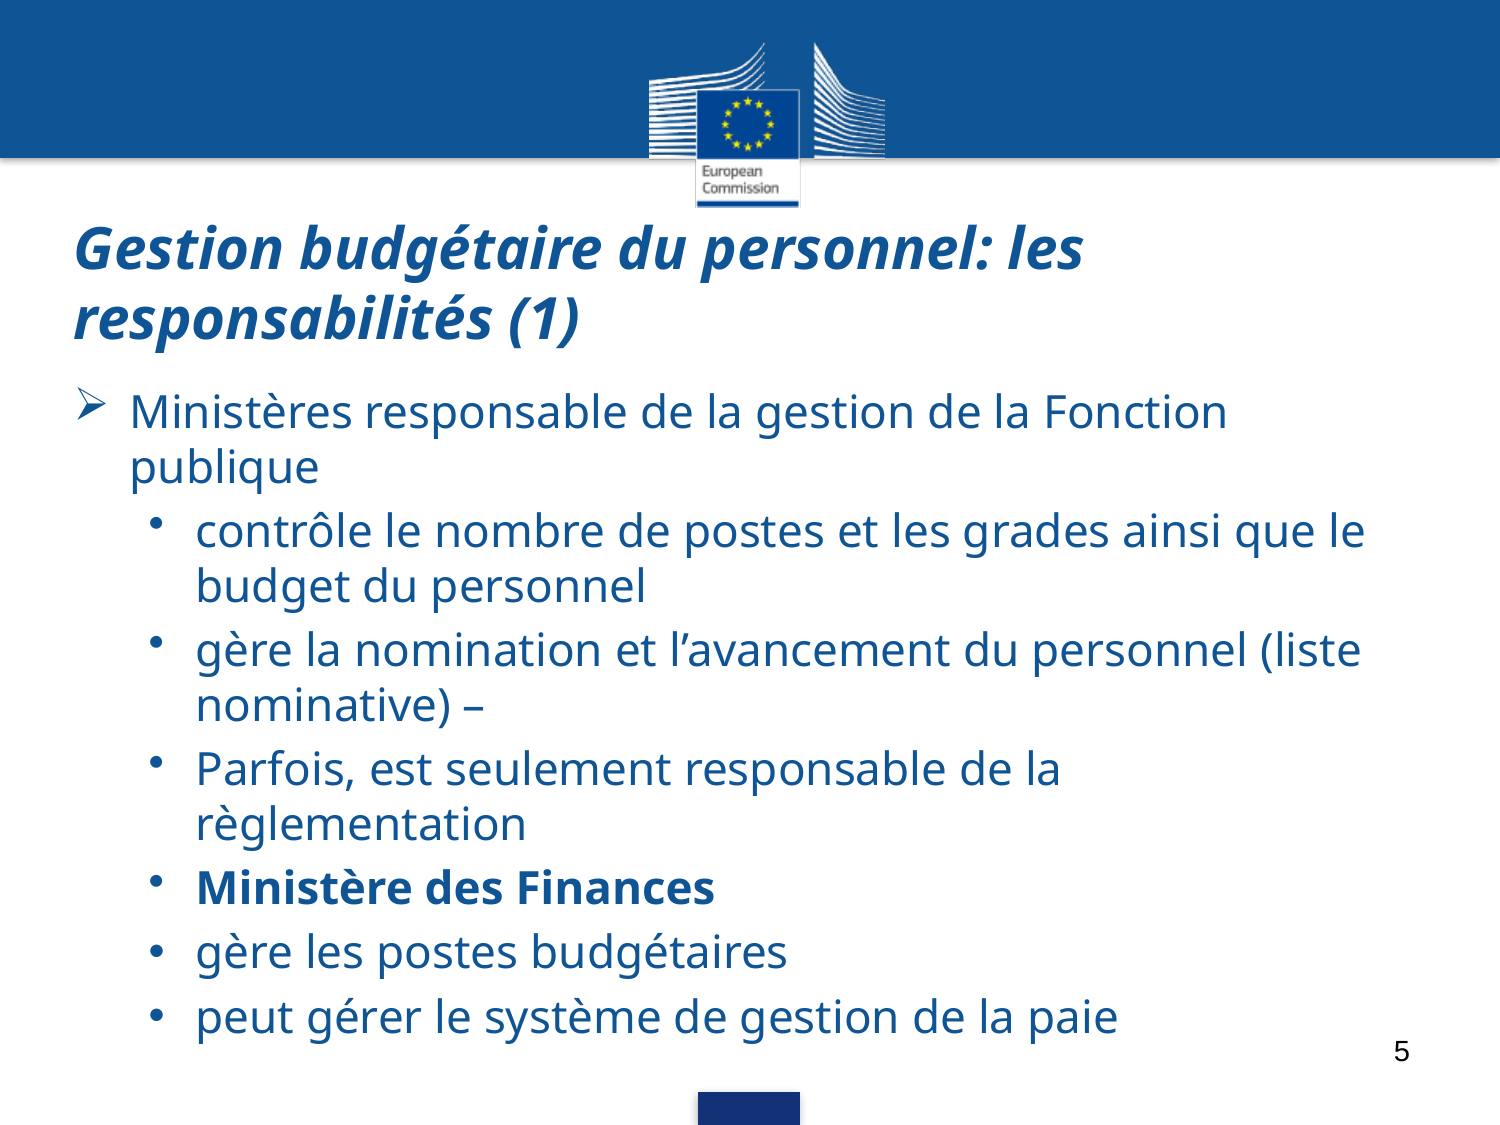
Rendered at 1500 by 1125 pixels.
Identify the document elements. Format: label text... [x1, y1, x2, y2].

slide_number 5 [1074, 1024, 1426, 1103]
list Ministères responsable de la gestion de la Fonction publique contrôle le nombre de postes et les grades ainsi que le budget du personnel gère la nomination et l’avancement du personnel (liste nominative) – Parfois, est seulement responsable de la règlementation Ministère des Finances gère les postes budgétaires peut gérer le système de gestion de la paie [58, 376, 1409, 847]
title Gestion budgétaire du personnel: les responsabilités (1) [0, 187, 1500, 376]
picture [649, 42, 885, 187]
